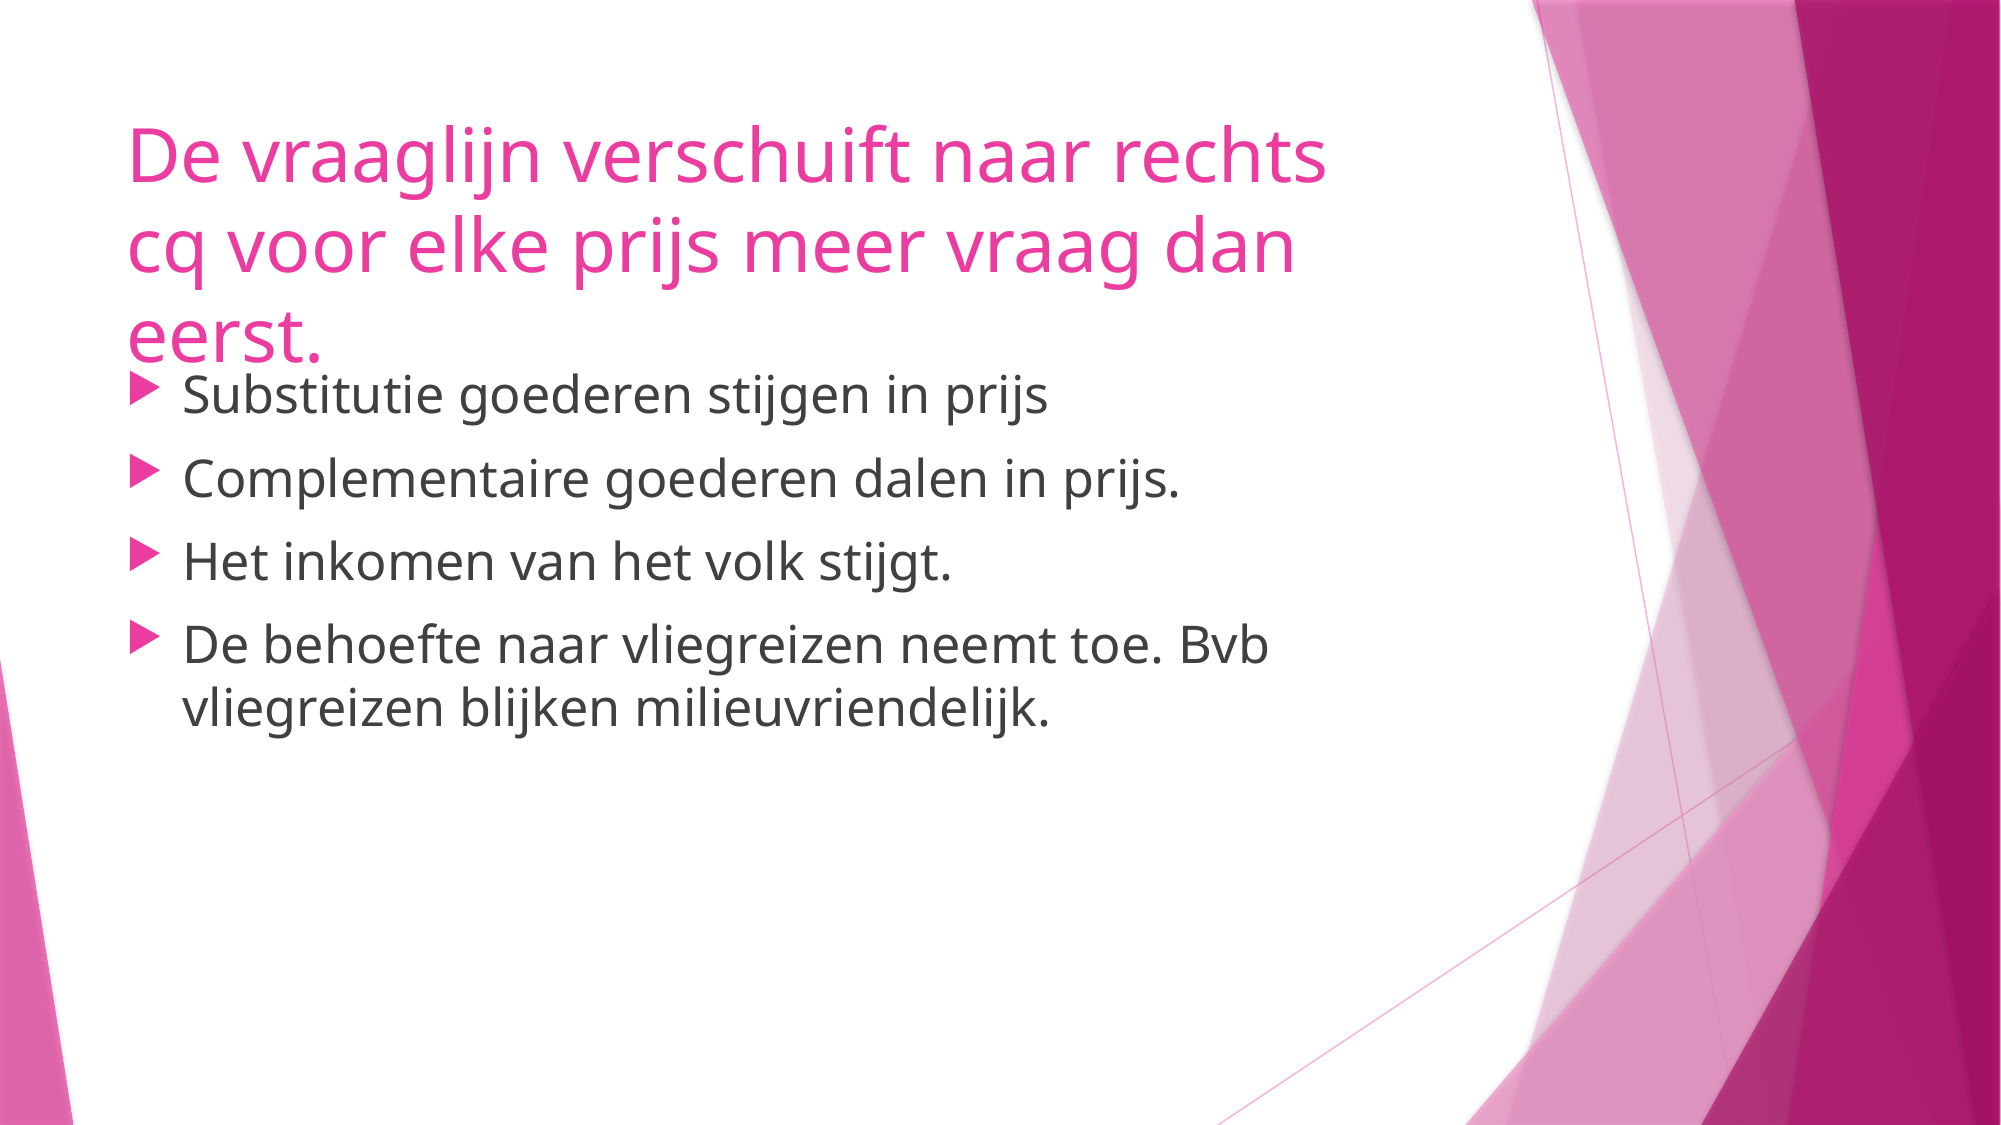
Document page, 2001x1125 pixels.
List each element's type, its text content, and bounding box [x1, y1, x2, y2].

title De vraaglijn verschuift naar rechts cq voor elke prijs meer vraag dan eerst. [111, 99, 1522, 317]
list Substitutie goederen stijgen in prijs Complementaire goederen dalen in prijs. Het inkomen van het volk stijgt. De behoefte naar vliegreizen neemt toe. Bvb vliegreizen blijken milieuvriendelijk. [111, 354, 1522, 992]
